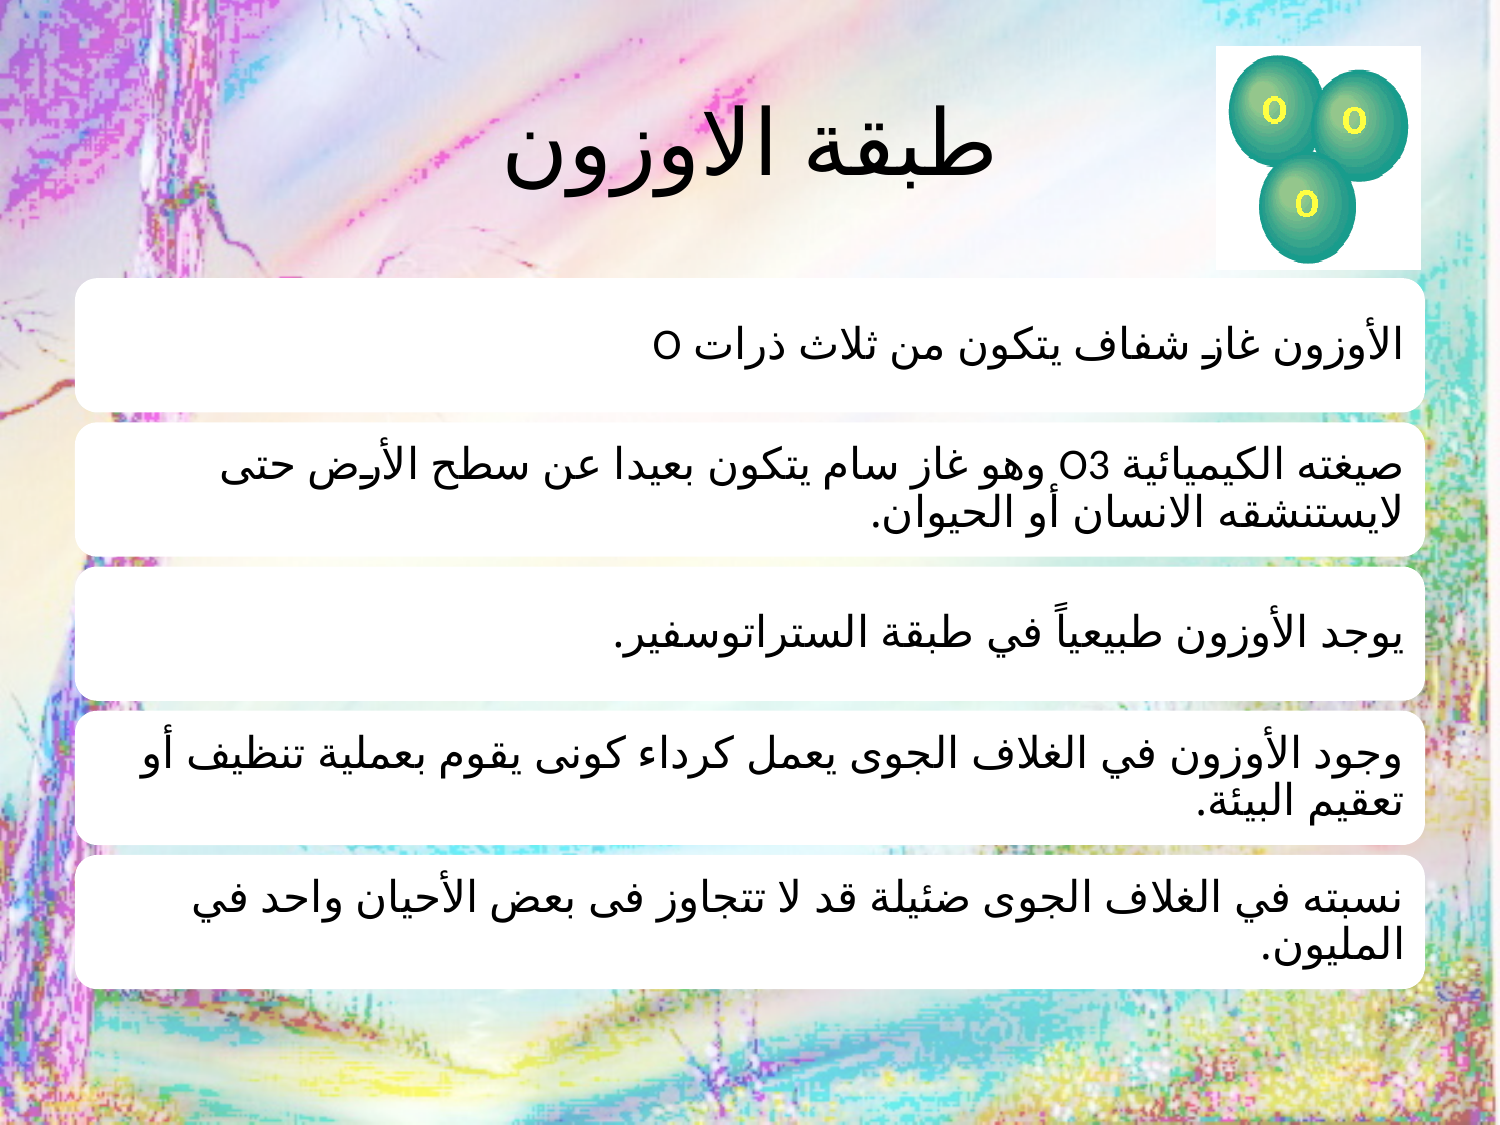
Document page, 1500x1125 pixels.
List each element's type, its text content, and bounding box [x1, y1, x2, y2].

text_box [74, 262, 1426, 1006]
title طبقة الاوزون [75, 45, 1217, 233]
picture [1216, 46, 1422, 270]
